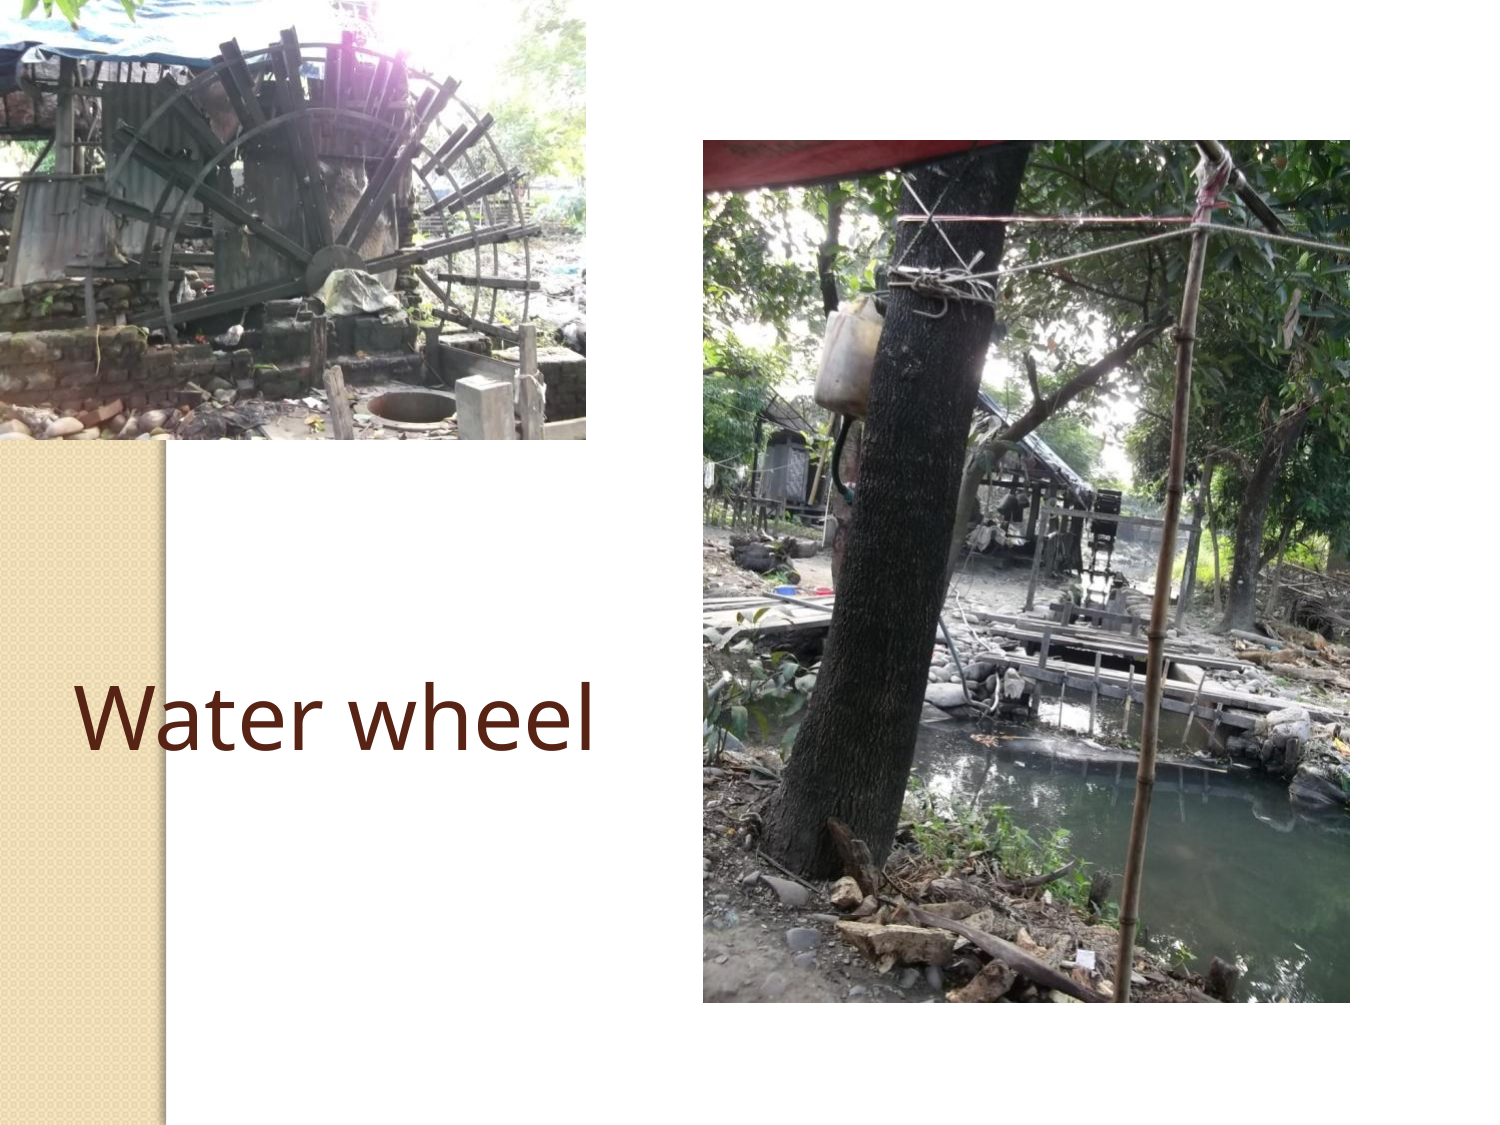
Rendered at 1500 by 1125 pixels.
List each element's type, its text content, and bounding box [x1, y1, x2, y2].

title Water wheel [58, 621, 695, 809]
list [0, 0, 587, 440]
picture [702, 140, 1350, 1003]
